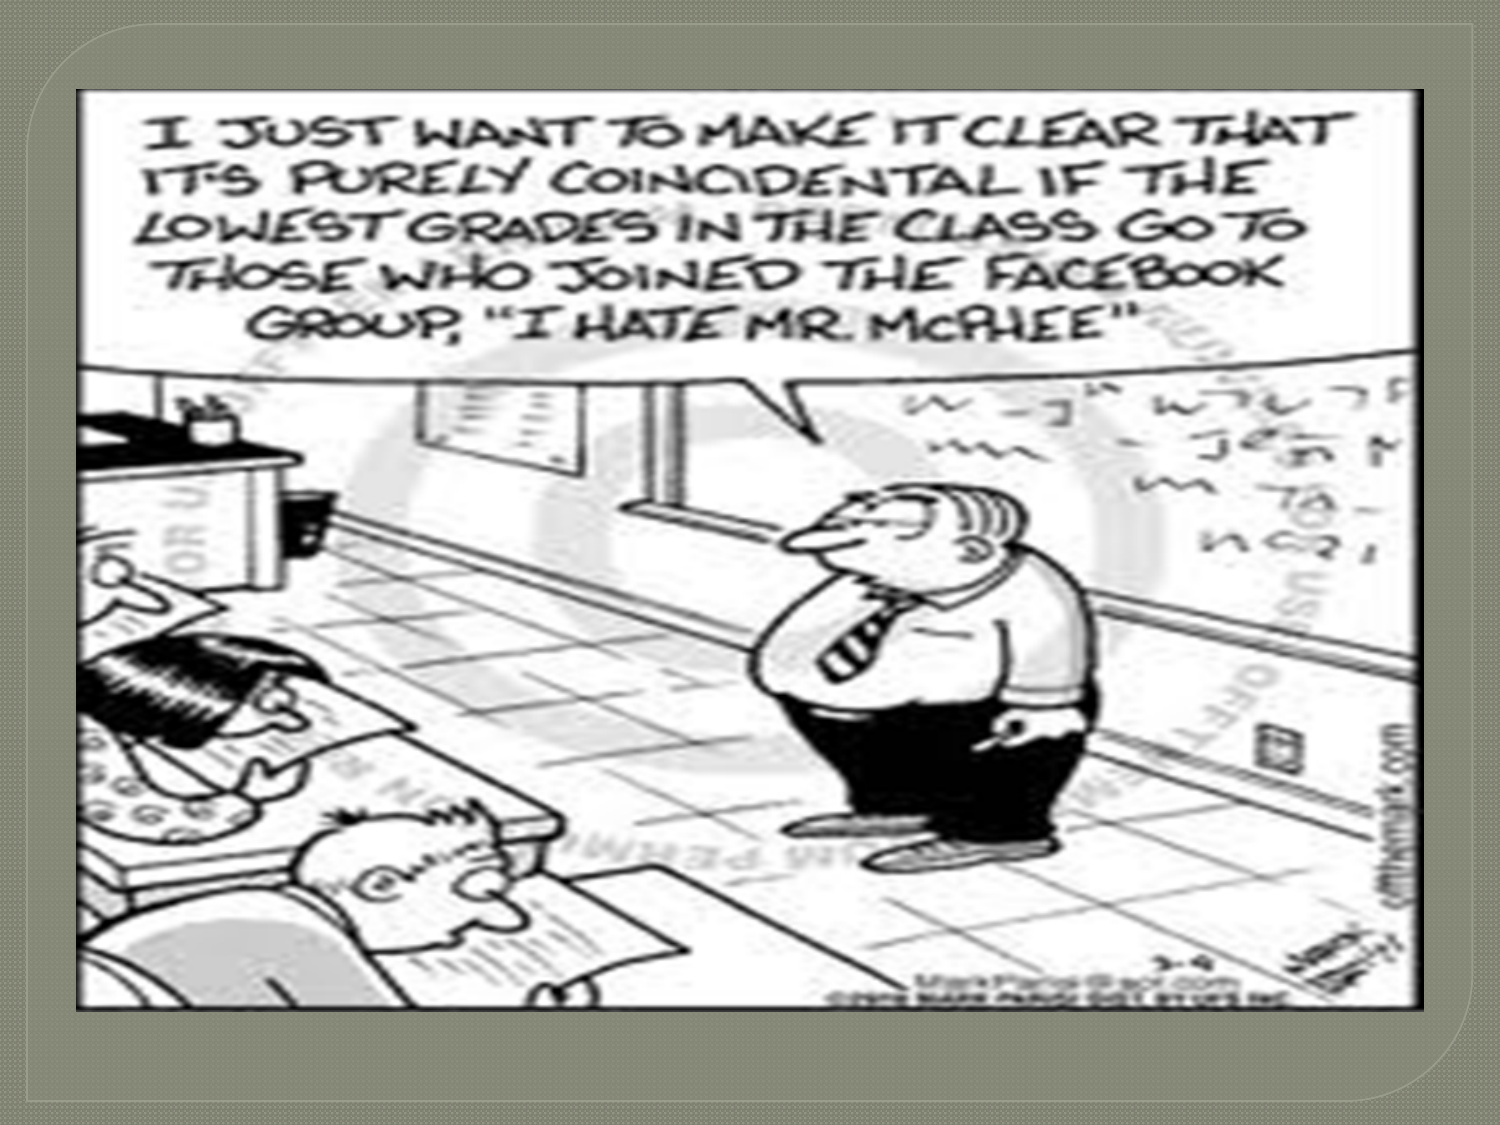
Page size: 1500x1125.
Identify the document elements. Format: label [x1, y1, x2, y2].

picture [76, 89, 1424, 1012]
